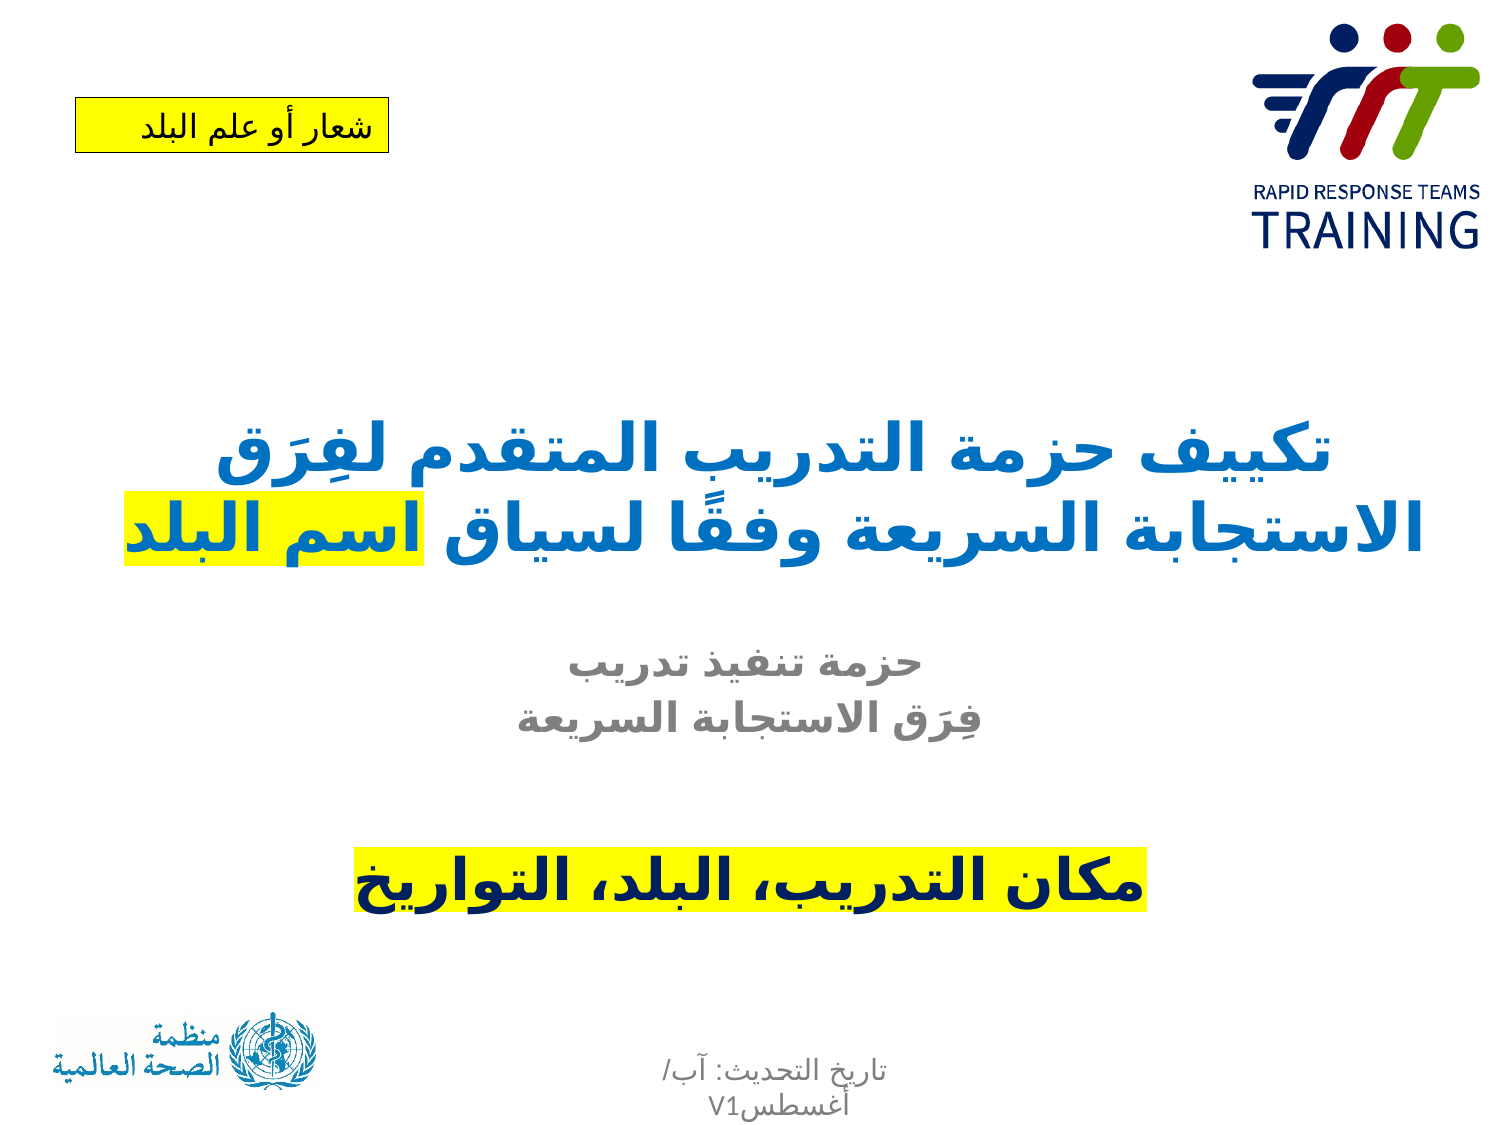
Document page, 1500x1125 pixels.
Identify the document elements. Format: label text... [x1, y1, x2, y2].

text_box شعار أو علم البلد [75, 97, 389, 153]
picture [53, 1012, 316, 1090]
text_box مكان التدريب، البلد، التواريخ [12, 834, 1488, 960]
picture [1251, 23, 1480, 249]
title حزمة تنفيذ تدريب فِرَق الاستجابة السريعة [112, 601, 1388, 748]
text_box ‫تاريخ التحديث:‬ آب/ أغسطسV1 [606, 1045, 944, 1125]
text_box تكييف حزمة التدريب المتقدم لفِرَق الاستجابة السريعة وفقًا لسياق اسم البلد [107, 411, 1444, 558]
